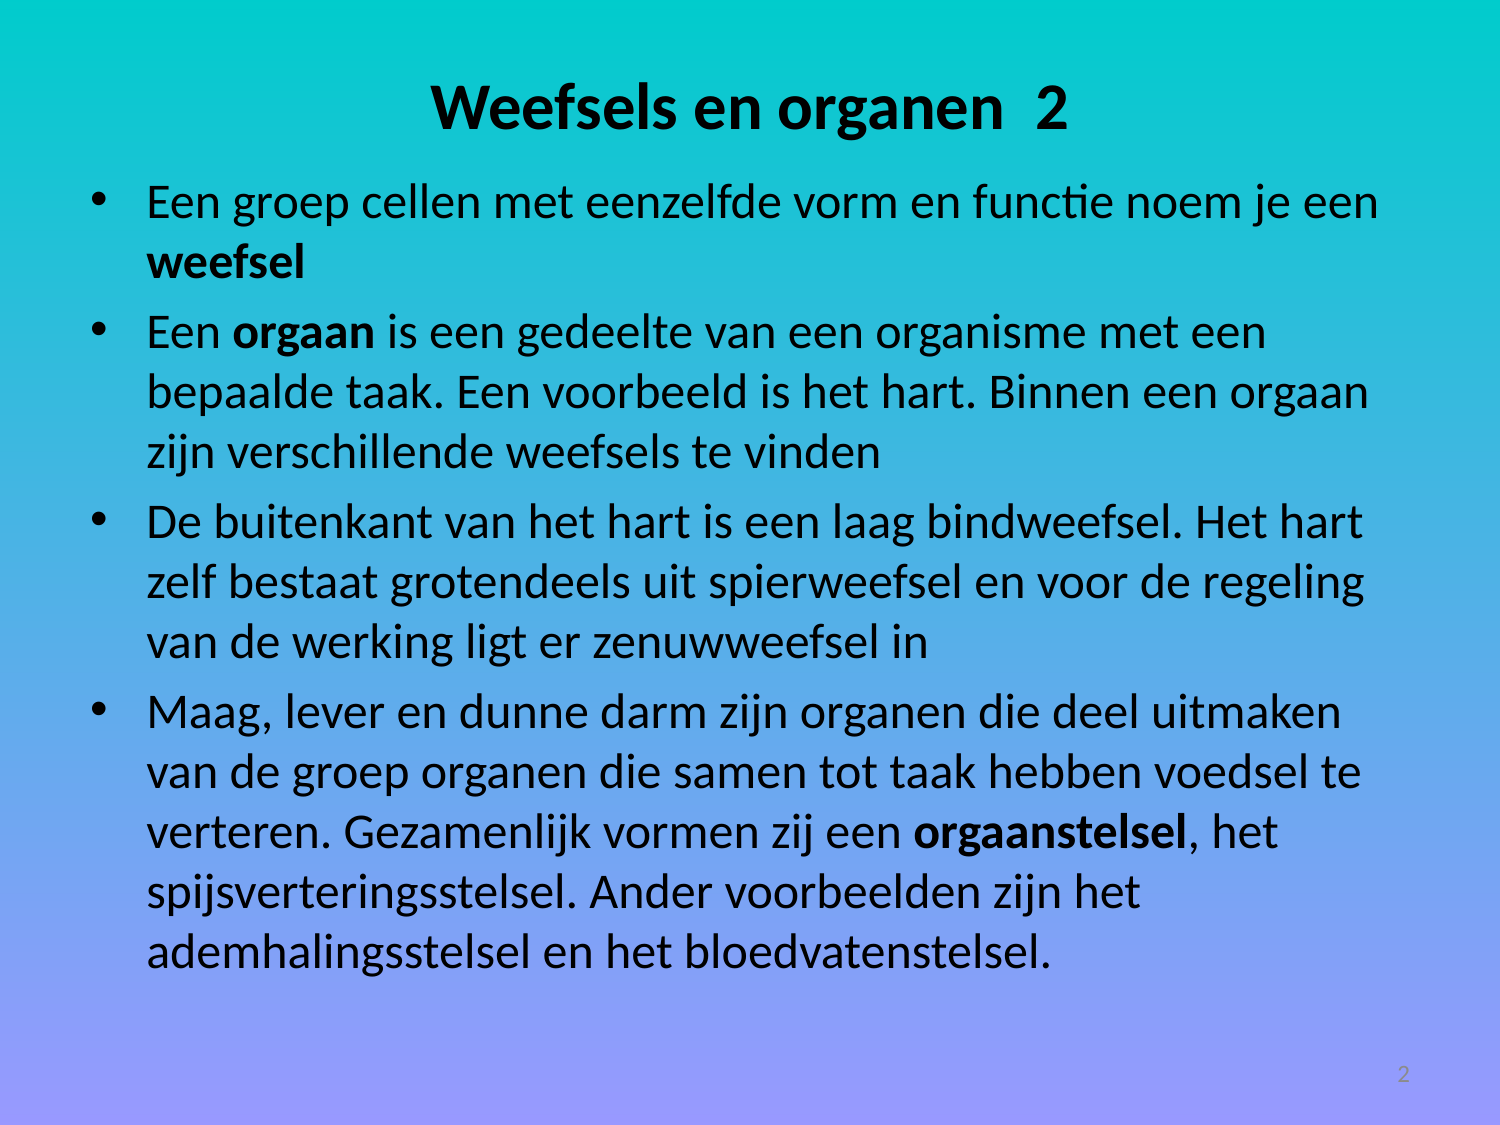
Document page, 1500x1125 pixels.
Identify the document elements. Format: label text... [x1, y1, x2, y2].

title Weefsels en organen 2 [75, 45, 1425, 160]
slide_number 2 [1074, 1042, 1425, 1103]
list Een groep cellen met eenzelfde vorm en functie noem je een weefsel Een orgaan is een gedeelte van een organisme met een bepaalde taak. Een voorbeeld is het hart. Binnen een orgaan zijn verschillende weefsels te vinden De buitenkant van het hart is een laag bindweefsel. Het hart zelf bestaat grotendeels uit spierweefsel en voor de regeling van de werking ligt er zenuwweefsel in Maag, lever en dunne darm zijn organen die deel uitmaken van de groep organen die samen tot taak hebben voedsel te verteren. Gezamenlijk vormen zij een orgaanstelsel, het spijsverteringsstelsel. Ander voorbeelden zijn het ademhalingsstelsel en het bloedvatenstelsel. [75, 160, 1425, 1094]
